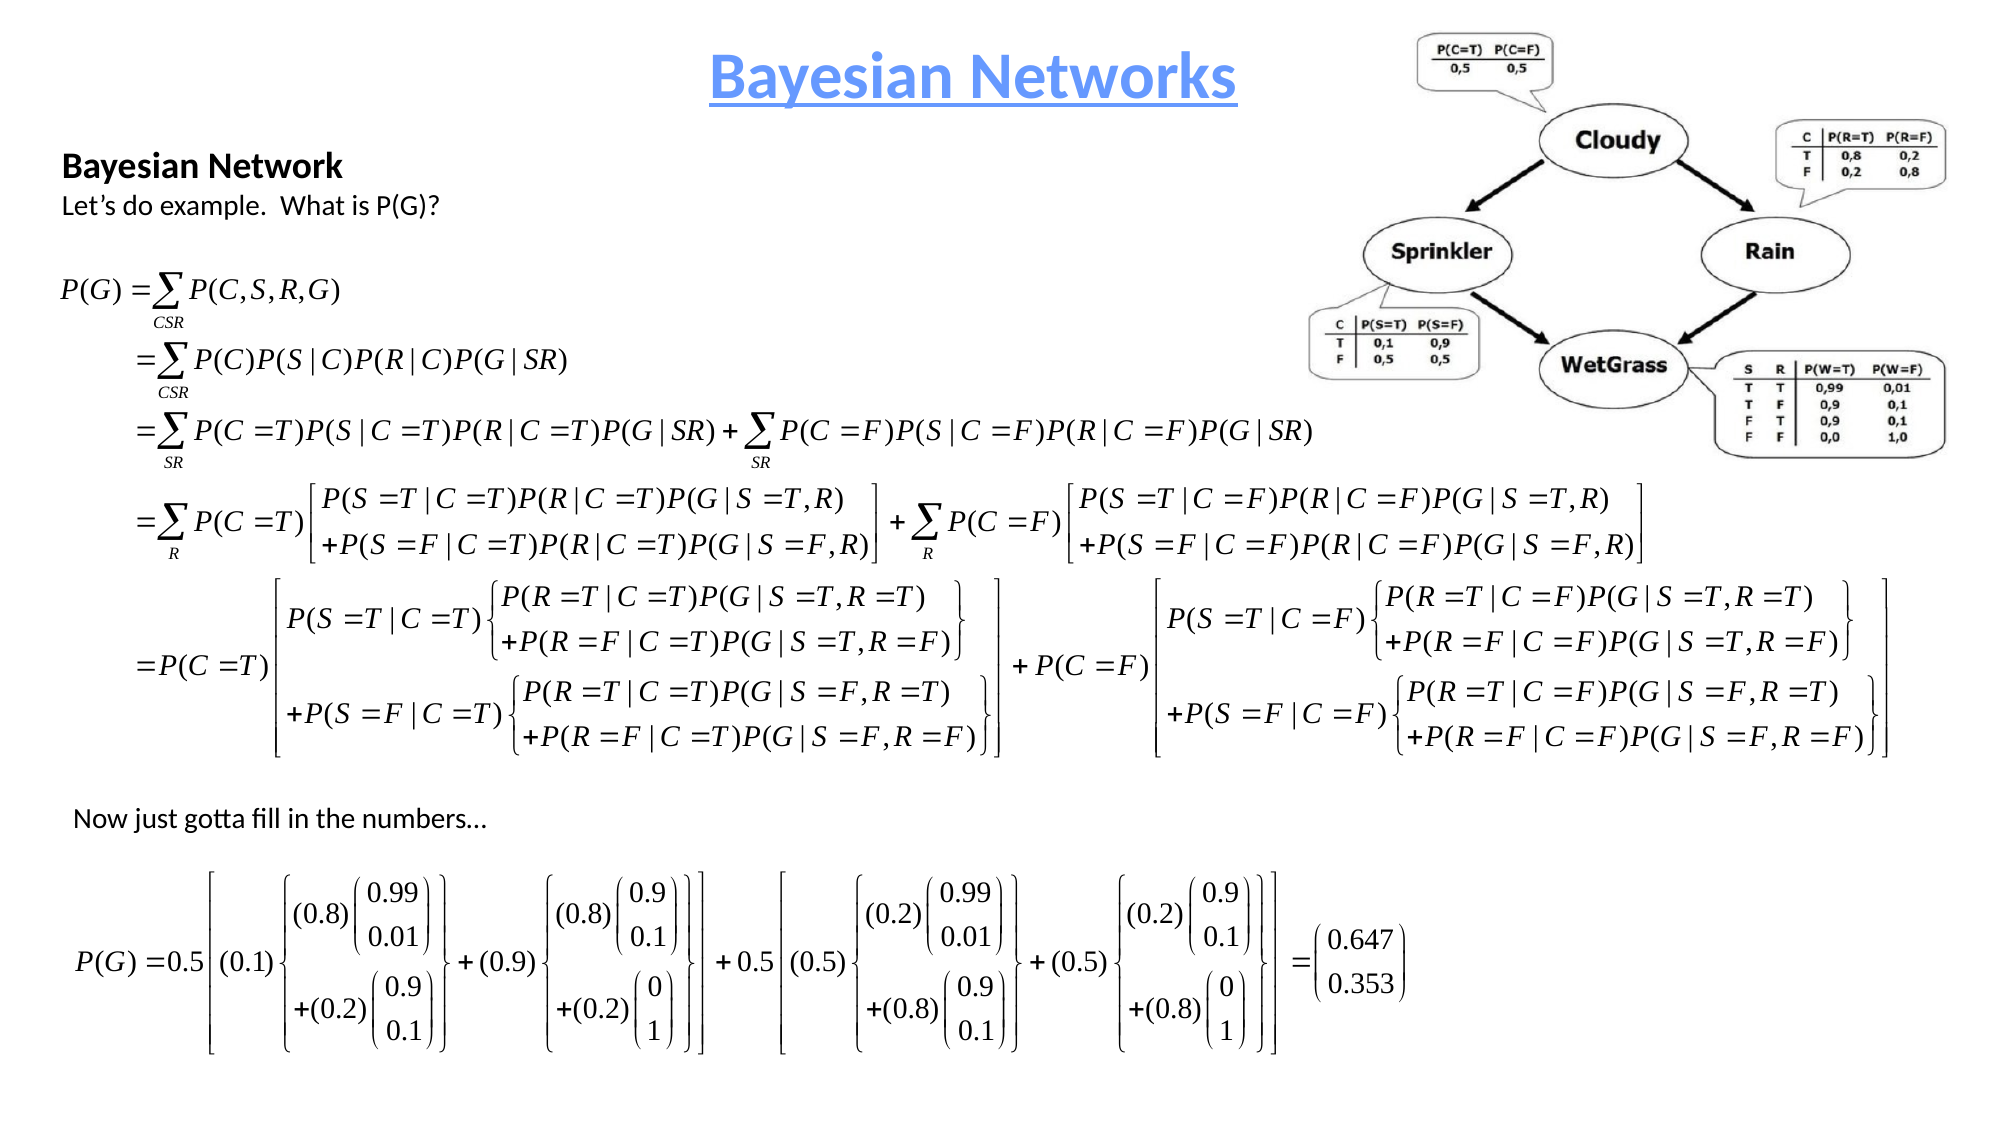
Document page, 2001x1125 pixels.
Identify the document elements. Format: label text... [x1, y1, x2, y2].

text_box Now just gotta fill in the numbers… [58, 791, 503, 842]
text_box Bayesian Networks [694, 24, 1290, 120]
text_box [70, 866, 1413, 1061]
text_box Bayesian Network Let’s do example. What is P(G)? [47, 133, 1044, 229]
picture [1291, 26, 1972, 478]
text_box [54, 267, 1899, 763]
